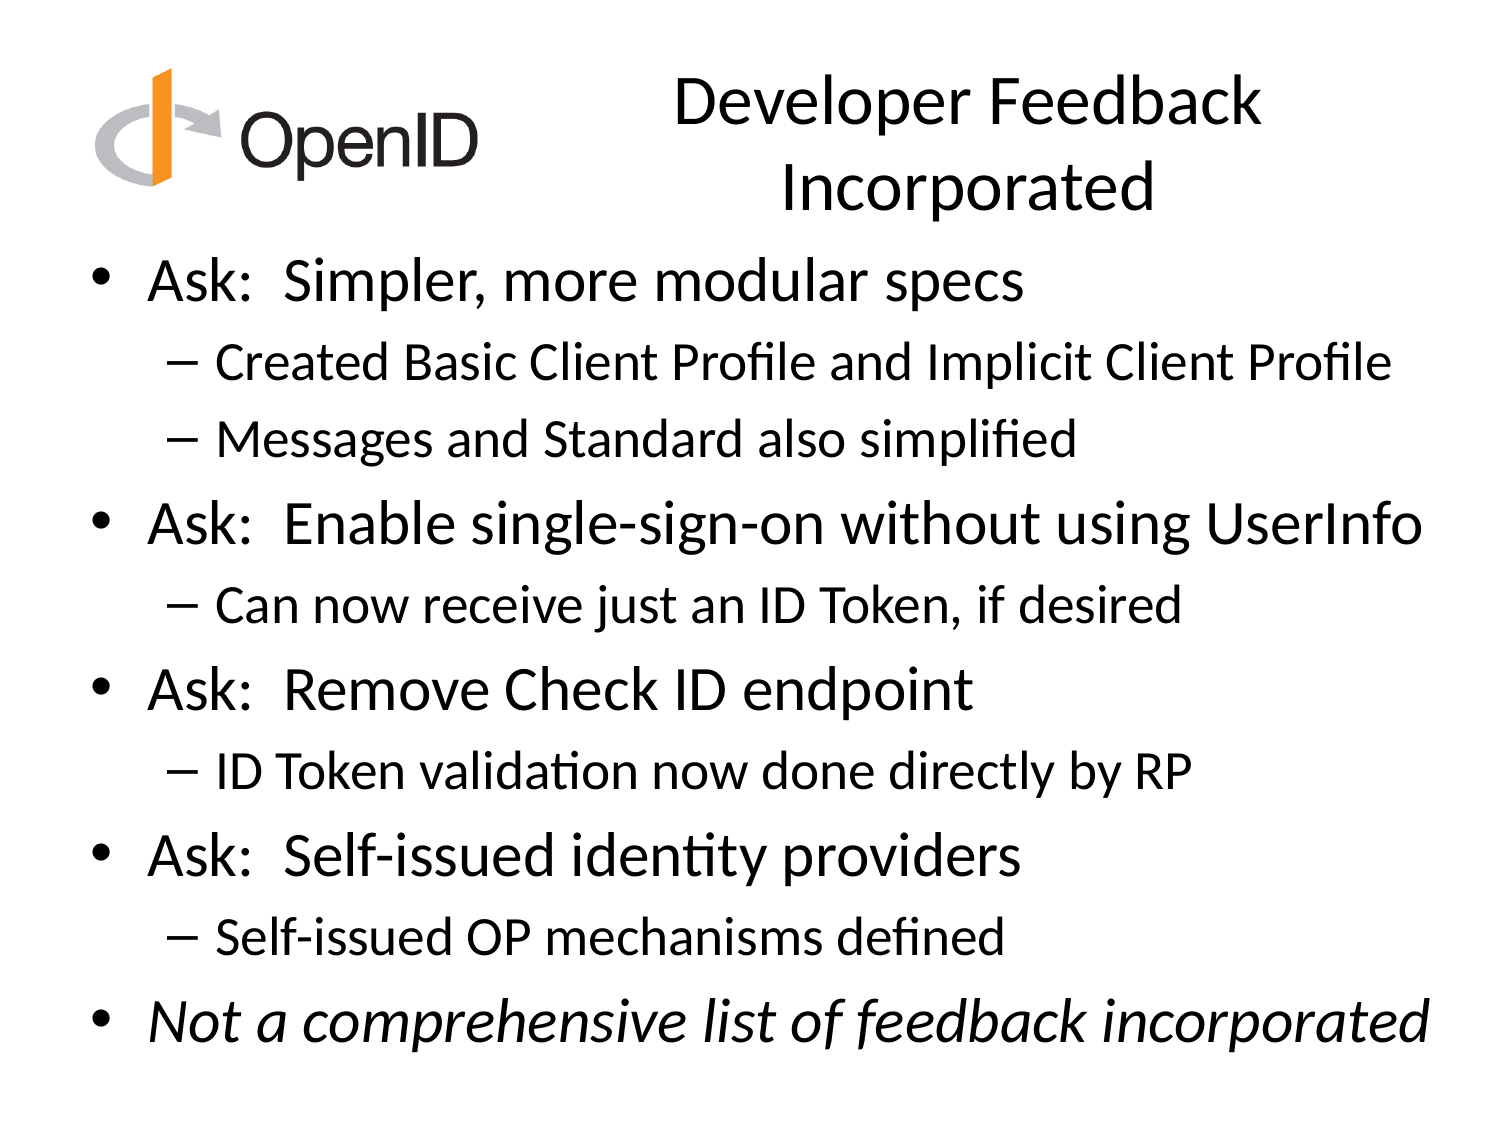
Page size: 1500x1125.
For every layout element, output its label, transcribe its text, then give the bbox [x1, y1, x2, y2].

picture [64, 44, 513, 225]
list Ask: Simpler, more modular specs Created Basic Client Profile and Implicit Client Profile Messages and Standard also simplified Ask: Enable single-sign-on without using UserInfo Can now receive just an ID Token, if desired Ask: Remove Check ID endpoint ID Token validation now done directly by RP Ask: Self-issued identity providers Self-issued OP mechanisms defined Not a comprehensive list of feedback incorporated [75, 230, 1453, 1093]
title Developer Feedback Incorporated [512, 45, 1425, 230]
